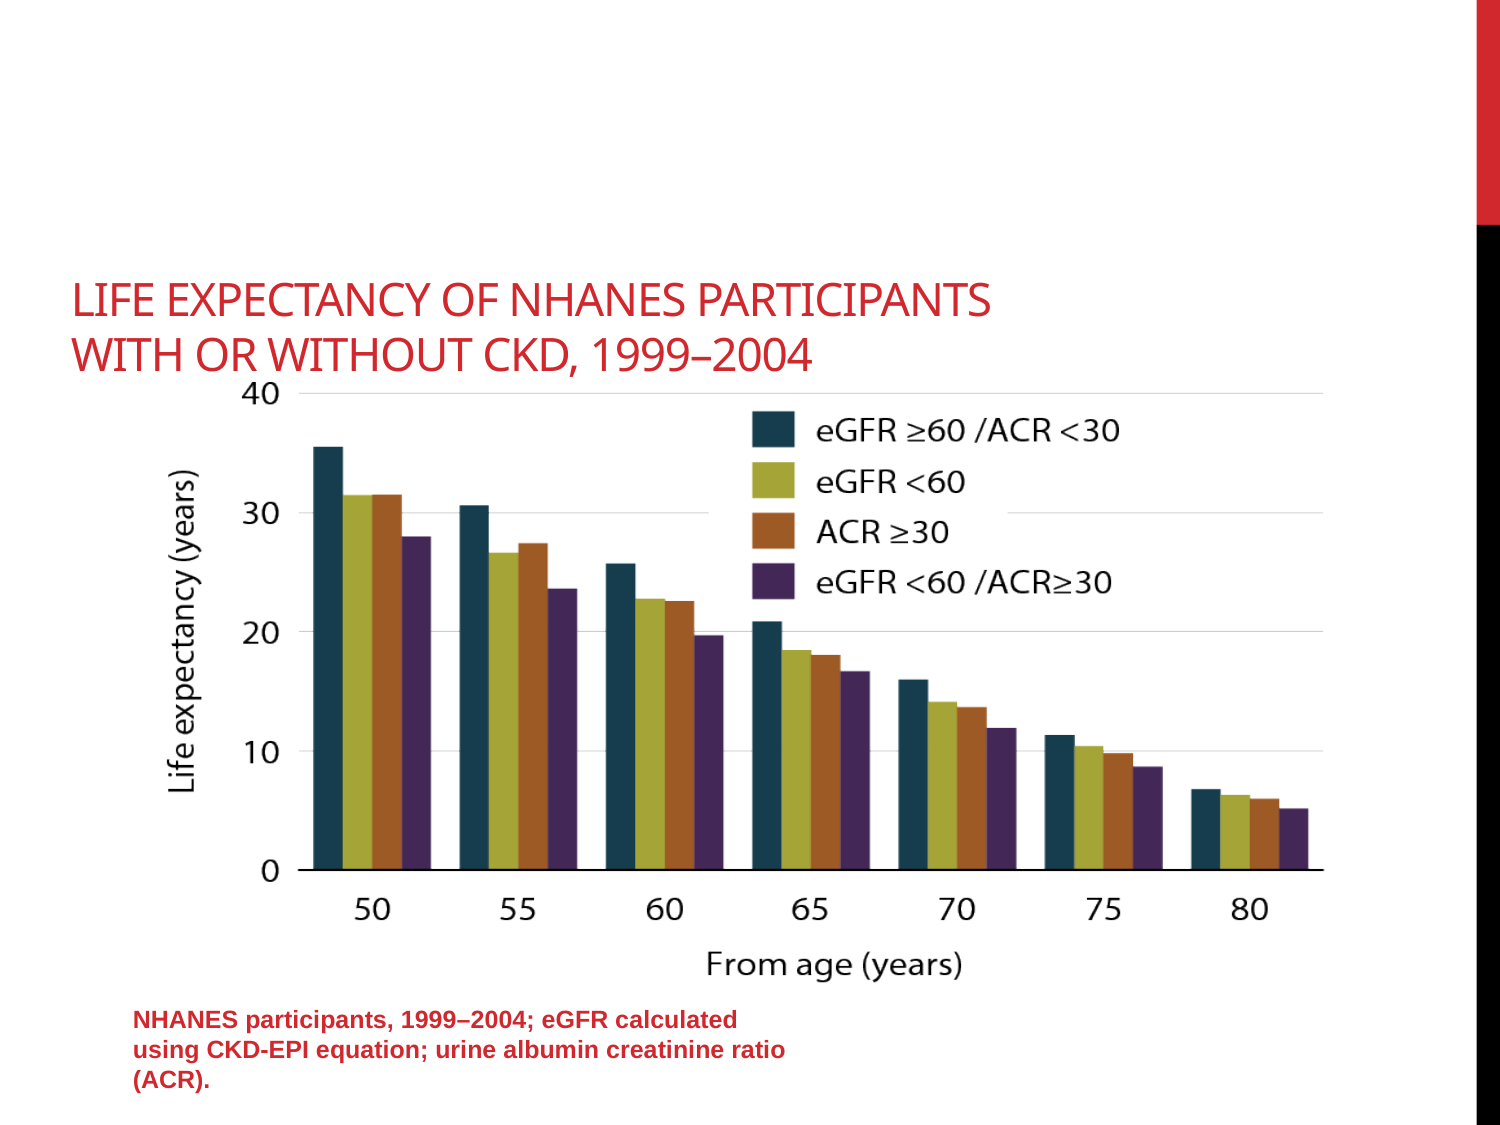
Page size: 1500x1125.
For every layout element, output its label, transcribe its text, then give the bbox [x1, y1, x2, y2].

picture [163, 375, 1325, 985]
title Life expectancy of NHANES participants with or without CKD, 1999–2004 [55, 224, 1006, 450]
text_box NHANES participants, 1999–2004; eGFR calculated using CKD-EPI equation; urine albumin creatinine ratio (ACR). [132, 1029, 791, 1101]
